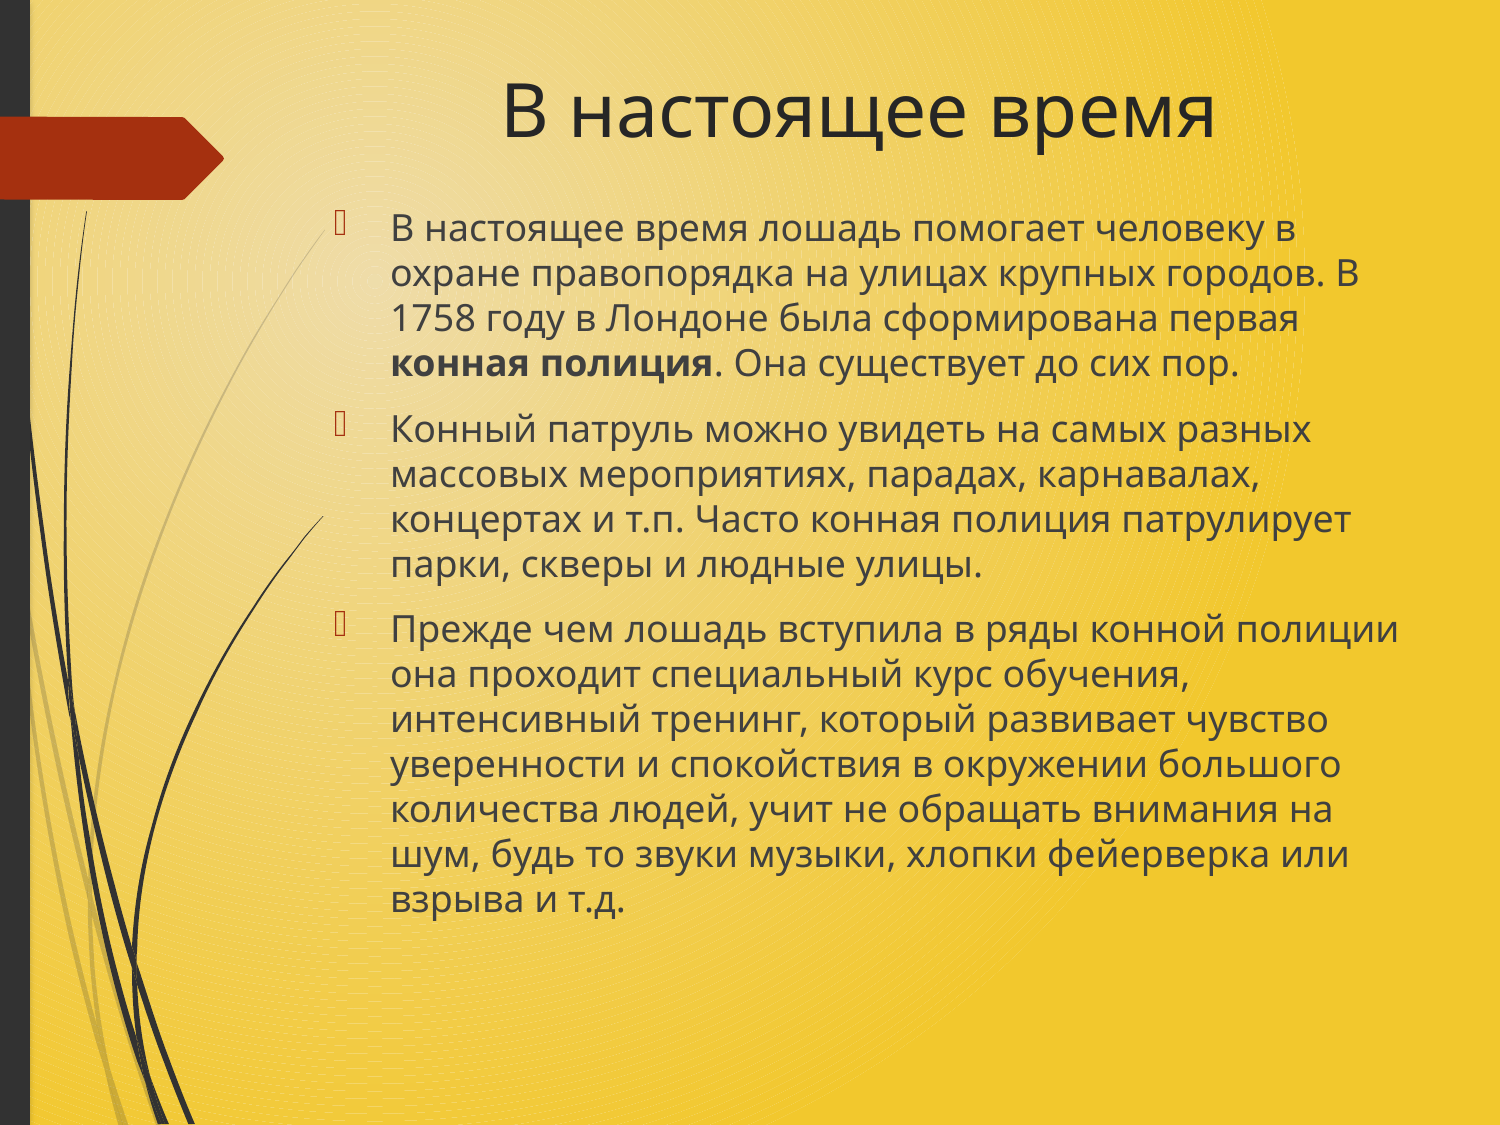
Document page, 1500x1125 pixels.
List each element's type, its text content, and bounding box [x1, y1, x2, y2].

title В настоящее время [319, 54, 1400, 196]
list В настоящее время лошадь помогает человеку в охране правопорядка на улицах крупных городов. В 1758 году в Лондоне была сформирована первая конная полиция. Она существует до сих пор. Конный патруль можно увидеть на самых разных массовых мероприятиях, парадах, карнавалах, концертах и т.п. Часто конная полиция патрулирует парки, скверы и людные улицы. Прежде чем лошадь вступила в ряды конной полиции она проходит специальный курс обучения, интенсивный тренинг, который развивает чувство уверенности и спокойствия в окружении большого количества людей, учит не обращать внимания на шум, будь то звуки музыки, хлопки фейерверка или взрыва и т.д. [318, 196, 1424, 1047]
